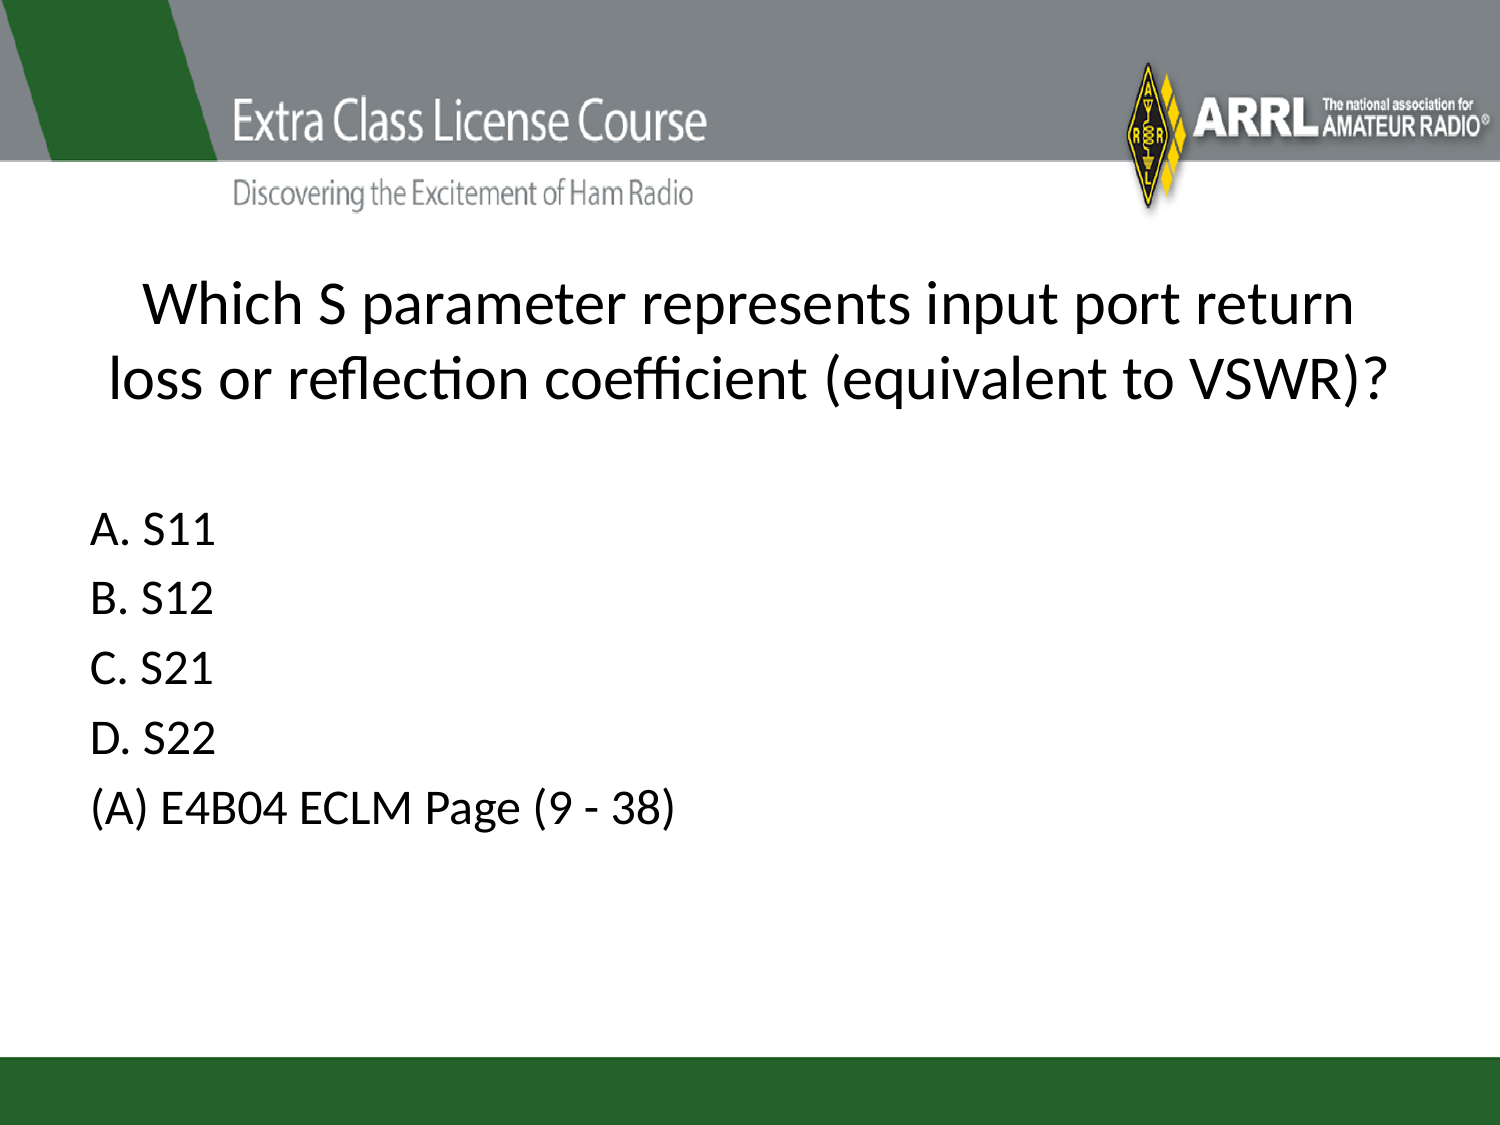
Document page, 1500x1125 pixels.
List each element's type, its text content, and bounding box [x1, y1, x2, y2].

list A. S11 B. S12 C. S21 D. S22 (A) E4B04 ECLM Page (9 - 38) [75, 487, 1425, 1005]
title Which S parameter represents input port return loss or reflection coefficient (equivalent to VSWR)? [75, 254, 1425, 435]
picture [0, 0, 1500, 1125]
